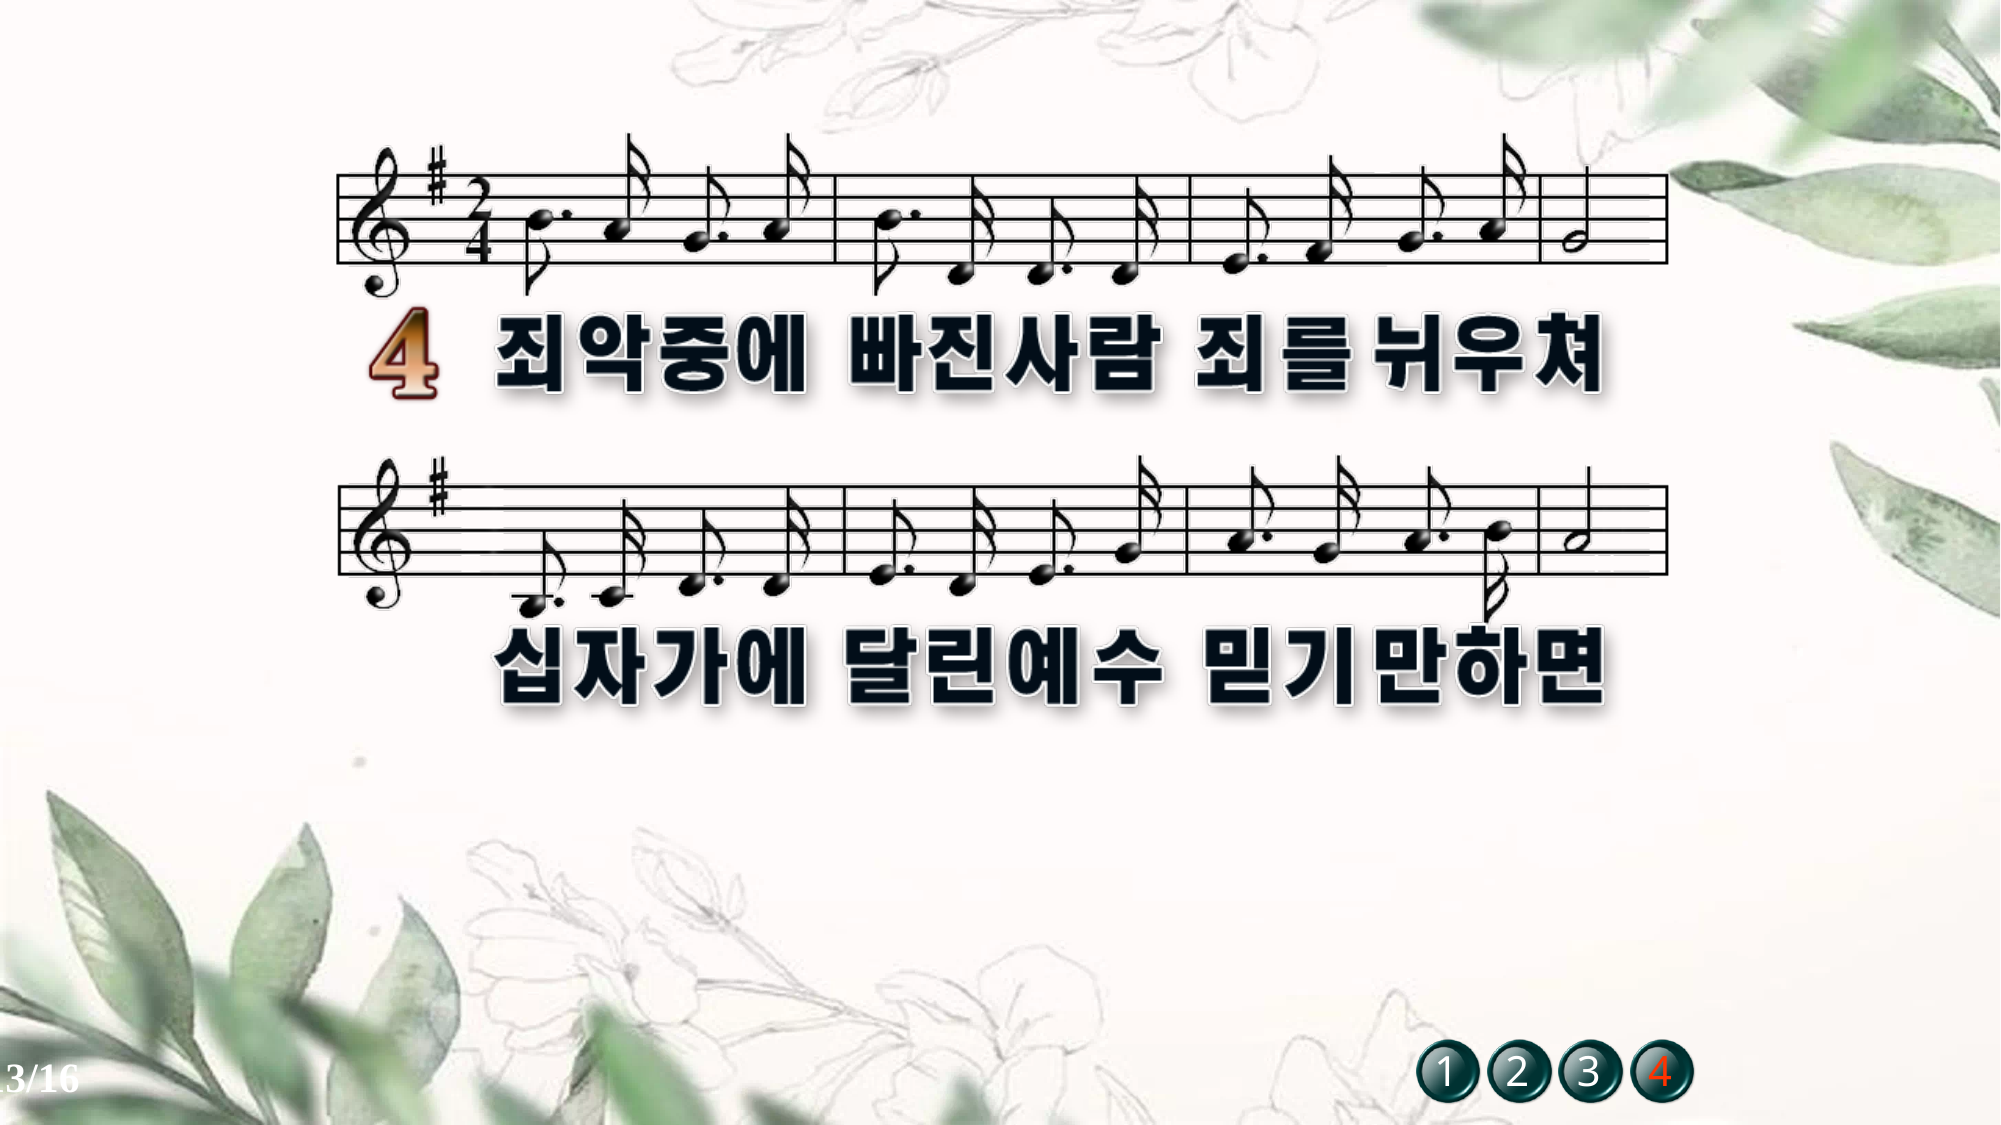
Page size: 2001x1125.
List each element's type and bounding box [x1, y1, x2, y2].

text_box [1484, 1035, 1555, 1106]
text_box [1627, 1035, 1697, 1106]
text_box [1413, 1035, 1484, 1106]
text_box [1555, 1035, 1626, 1106]
picture [0, 0, 2001, 1125]
